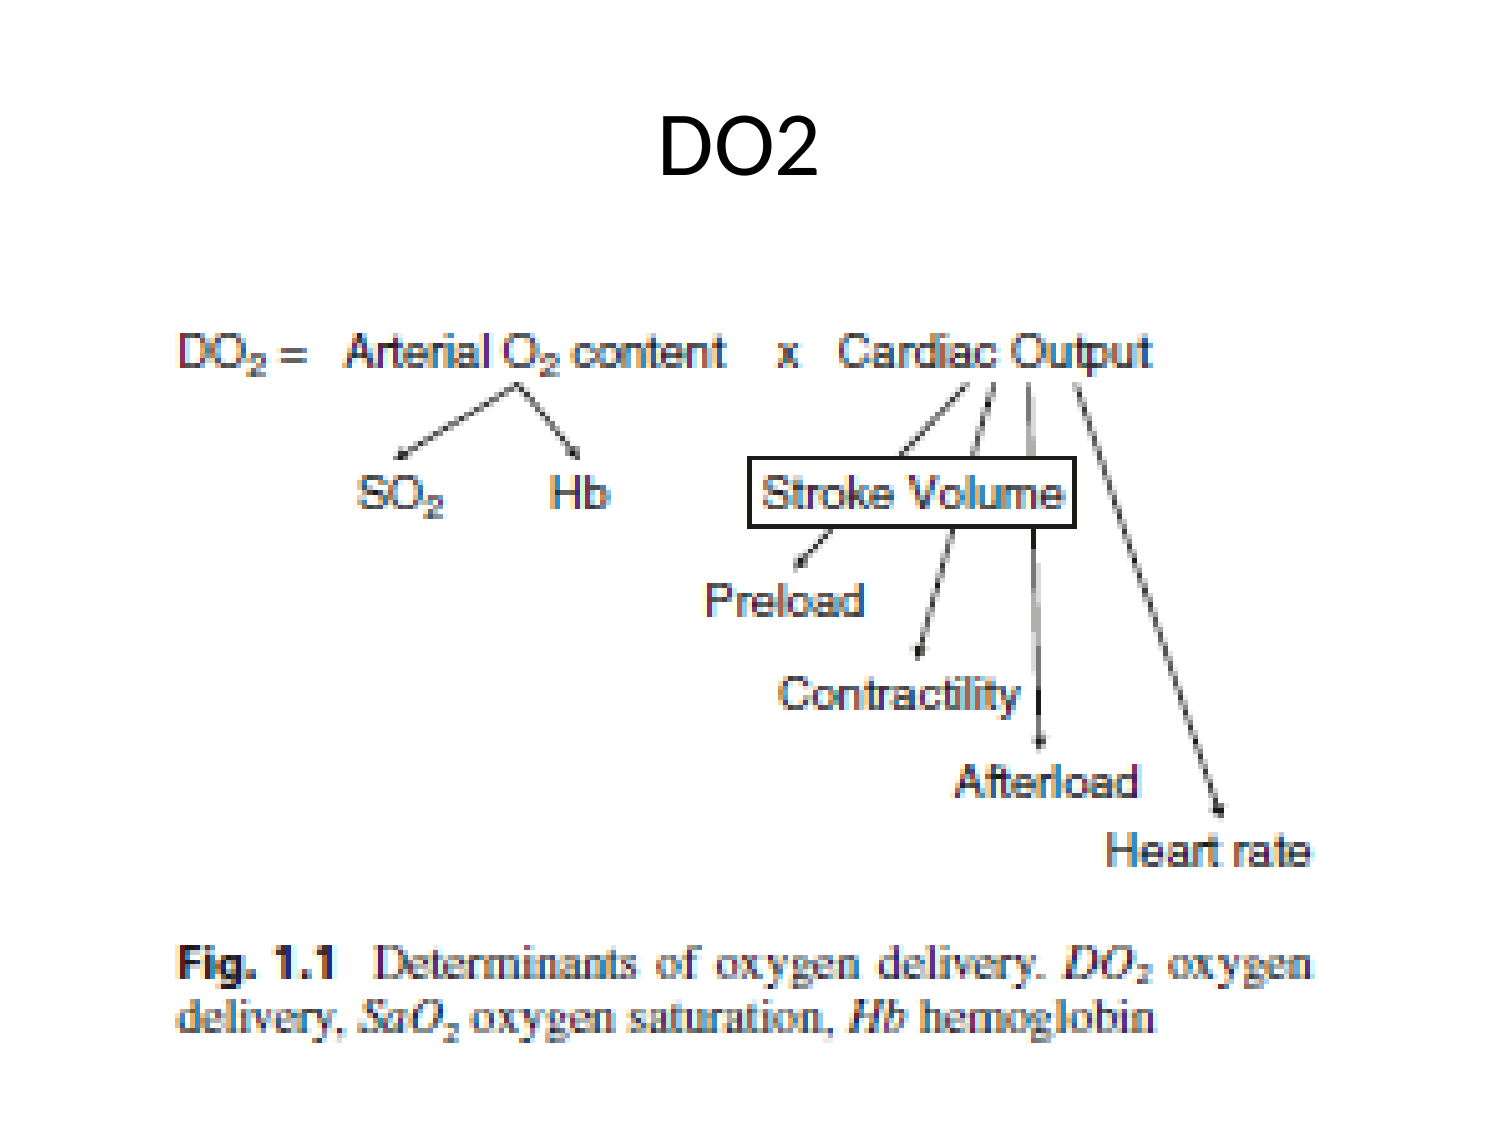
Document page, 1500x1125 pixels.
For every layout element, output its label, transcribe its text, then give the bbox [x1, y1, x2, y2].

title DO2 [75, 45, 1425, 233]
picture [64, 231, 1377, 1102]
